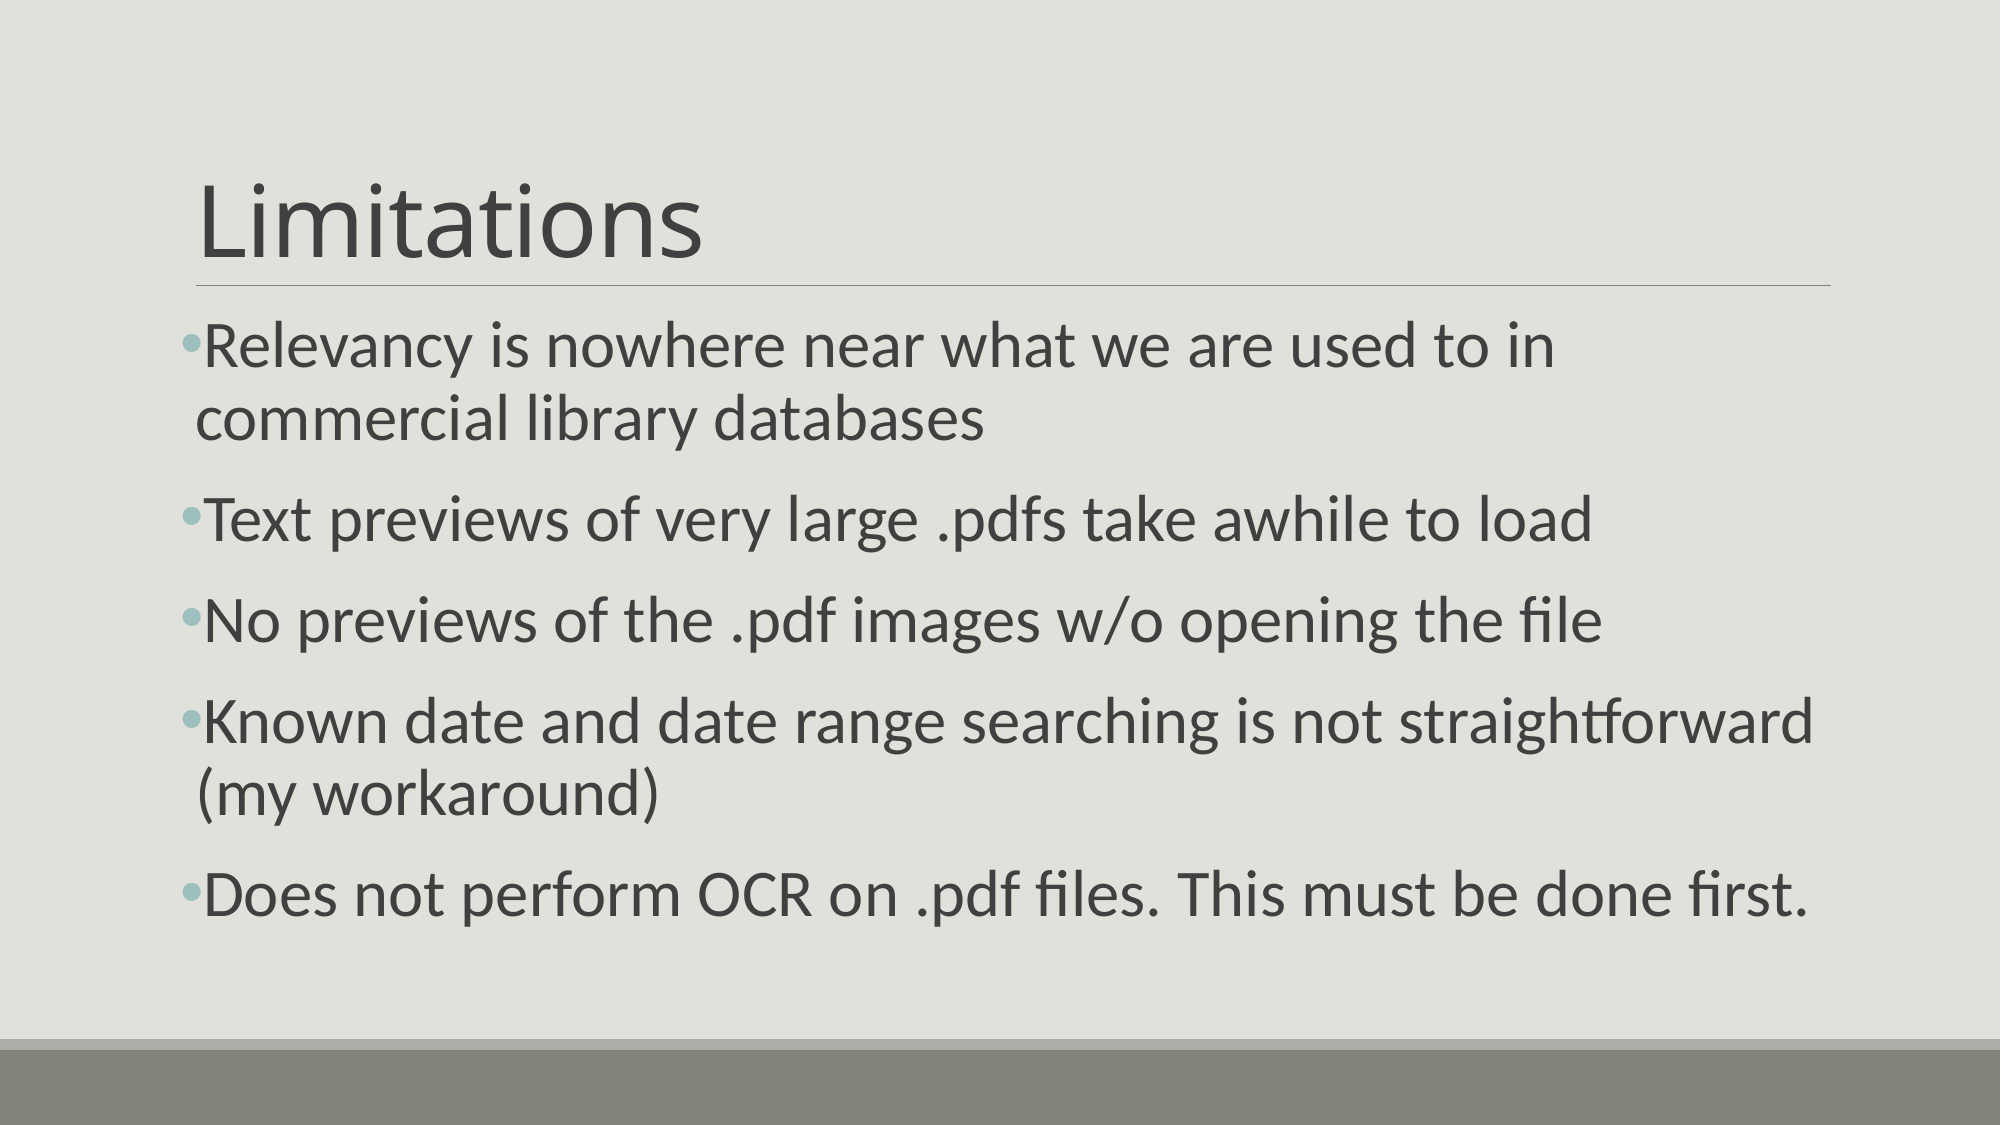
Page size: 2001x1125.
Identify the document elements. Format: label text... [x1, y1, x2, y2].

list Relevancy is nowhere near what we are used to in commercial library databases Text previews of very large .pdfs take awhile to load No previews of the .pdf images w/o opening the file Known date and date range searching is not straightforward (my workaround) Does not perform OCR on .pdf files. This must be done first. [180, 302, 1830, 963]
title Limitations [180, 47, 1830, 285]
